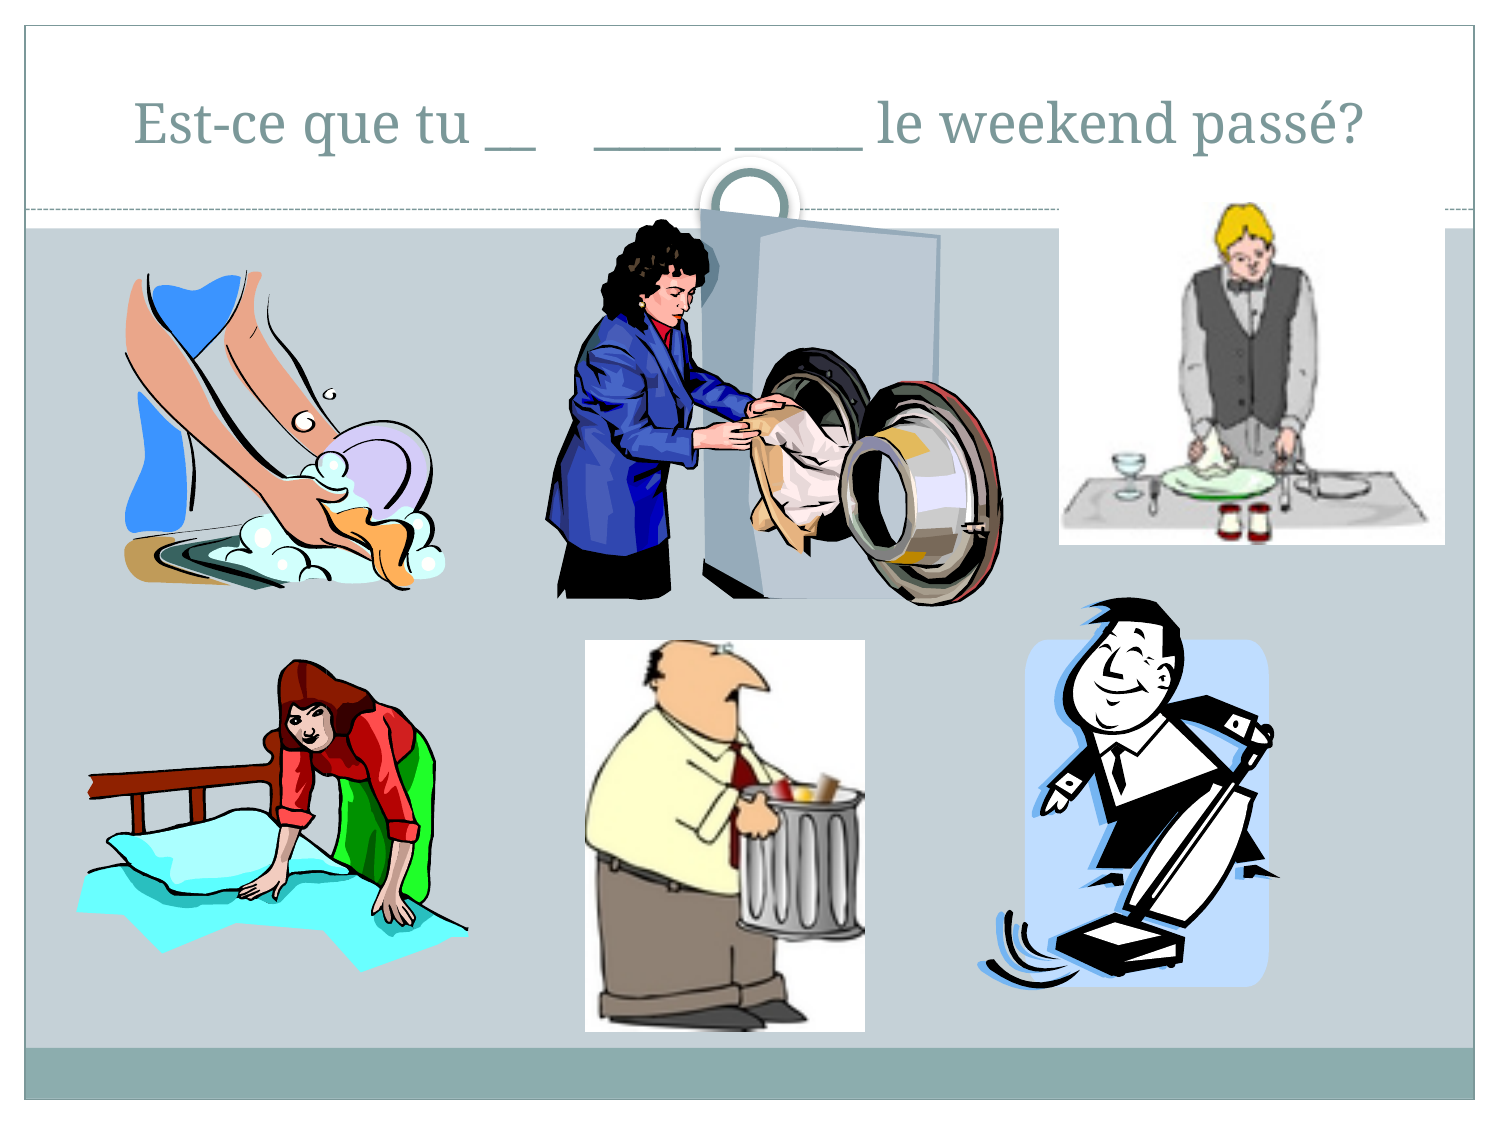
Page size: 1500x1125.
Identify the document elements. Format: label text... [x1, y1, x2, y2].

picture [544, 202, 1299, 1014]
picture [123, 269, 448, 592]
title Est-ce que tu __ _____ _____ le weekend passé? [0, 37, 1500, 162]
picture [74, 658, 471, 975]
picture [1059, 202, 1445, 545]
picture [585, 640, 865, 1032]
